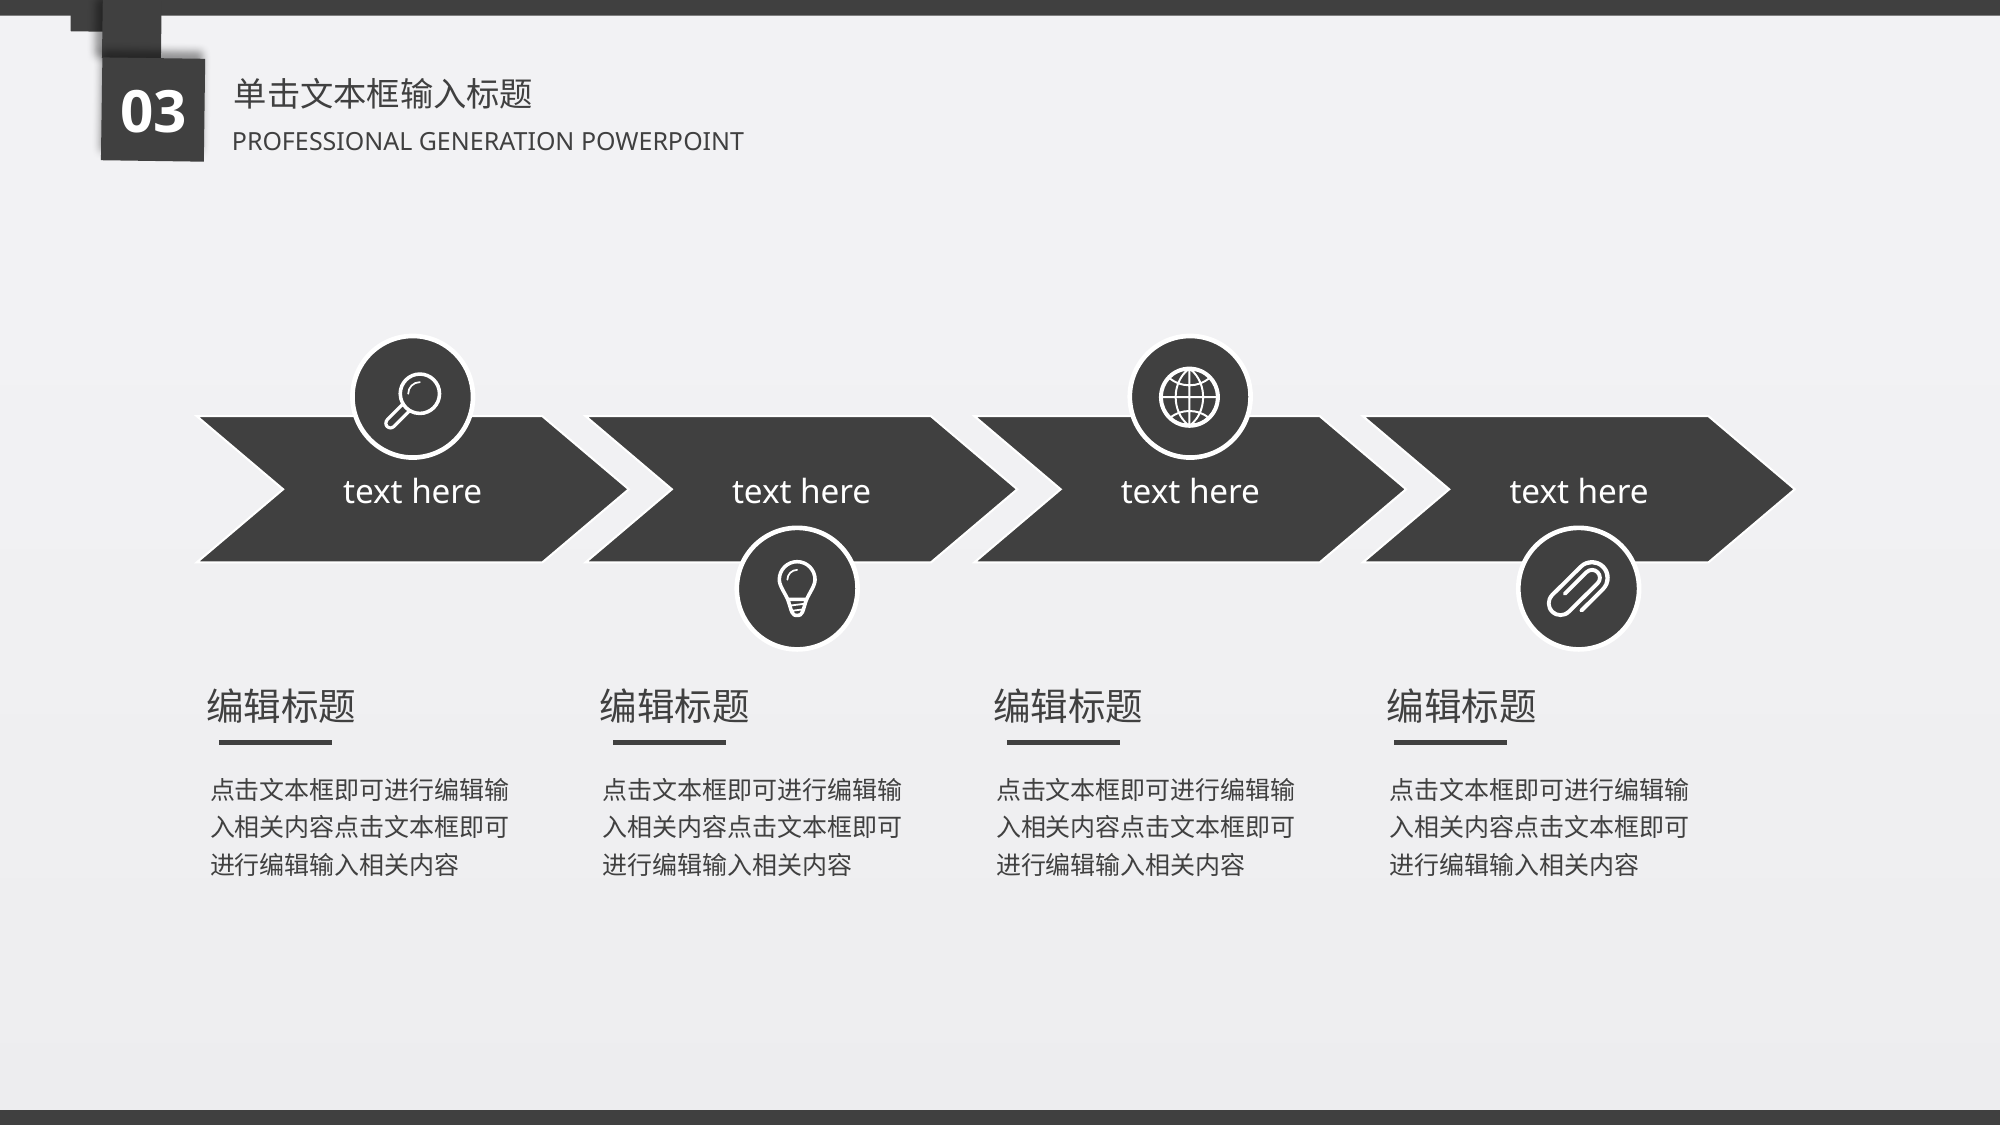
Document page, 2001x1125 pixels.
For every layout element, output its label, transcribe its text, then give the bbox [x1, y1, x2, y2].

text_box [226, 0, 2000, 17]
text_box 点击文本框即可进行编辑输入相关内容点击文本框即可进行编辑输入相关内容 [195, 759, 528, 924]
text_box text here [1473, 462, 1685, 518]
text_box PROFESSIONAL GENERATION POWERPOINT [226, 117, 914, 163]
text_box [1359, 415, 1797, 564]
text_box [63, 0, 226, 183]
text_box 点击文本框即可进行编辑输入相关内容点击文本框即可进行编辑输入相关内容 [588, 759, 921, 924]
text_box [1158, 366, 1220, 428]
text_box 编辑标题 [1365, 675, 1559, 736]
text_box 编辑标题 [971, 675, 1166, 736]
text_box [1128, 334, 1252, 459]
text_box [777, 559, 817, 618]
text_box [193, 415, 631, 564]
text_box [0, 1109, 2000, 1125]
text_box [1546, 560, 1610, 618]
text_box 单击文本框输入标题 [226, 46, 549, 117]
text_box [384, 372, 442, 430]
text_box text here [1084, 462, 1296, 518]
text_box [582, 415, 1019, 564]
text_box text here [696, 462, 907, 518]
text_box text here [307, 462, 519, 518]
text_box 编辑标题 [577, 675, 772, 736]
text_box [351, 334, 475, 459]
text_box [735, 526, 859, 651]
text_box 点击文本框即可进行编辑输入相关内容点击文本框即可进行编辑输入相关内容 [1374, 759, 1708, 924]
text_box [1517, 526, 1641, 651]
text_box 编辑标题 [184, 675, 378, 736]
text_box [0, 0, 63, 17]
text_box [971, 415, 1408, 564]
text_box 点击文本框即可进行编辑输入相关内容点击文本框即可进行编辑输入相关内容 [981, 759, 1314, 924]
